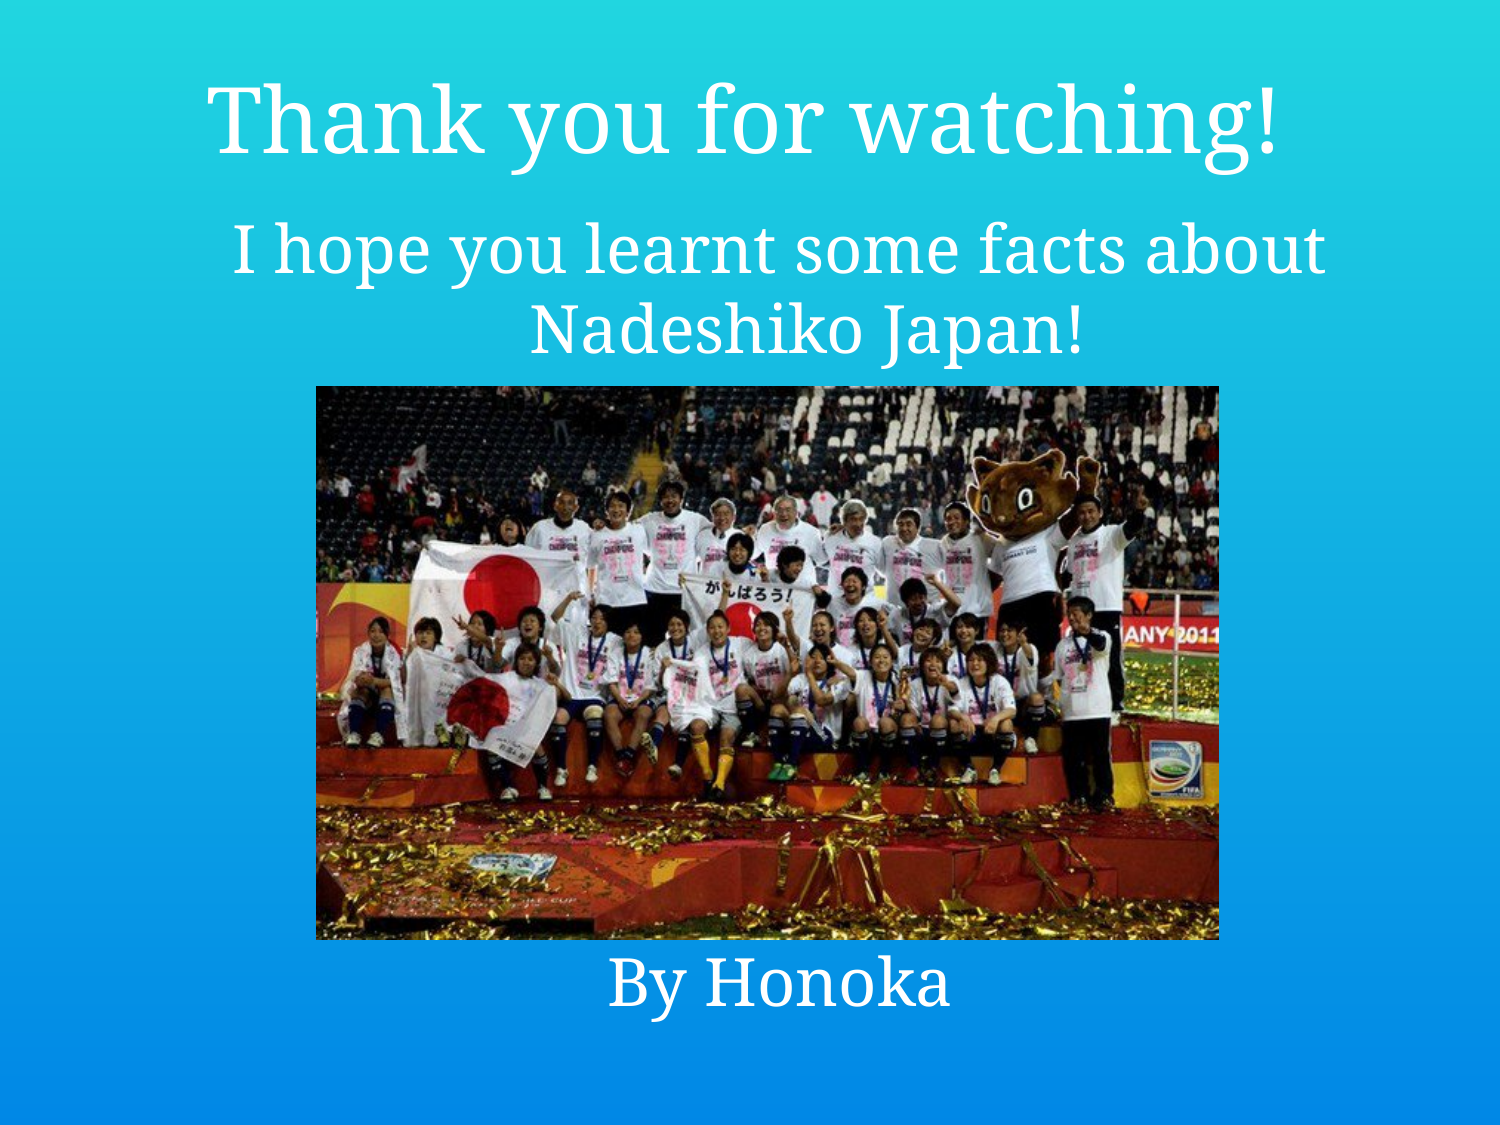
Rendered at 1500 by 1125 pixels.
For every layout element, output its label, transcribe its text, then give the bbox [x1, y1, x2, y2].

title Thank you for watching! [70, 23, 1421, 211]
list I hope you learnt some facts about Nadeshiko Japan! By Honoka [105, 199, 1456, 1067]
picture [316, 386, 1219, 941]
